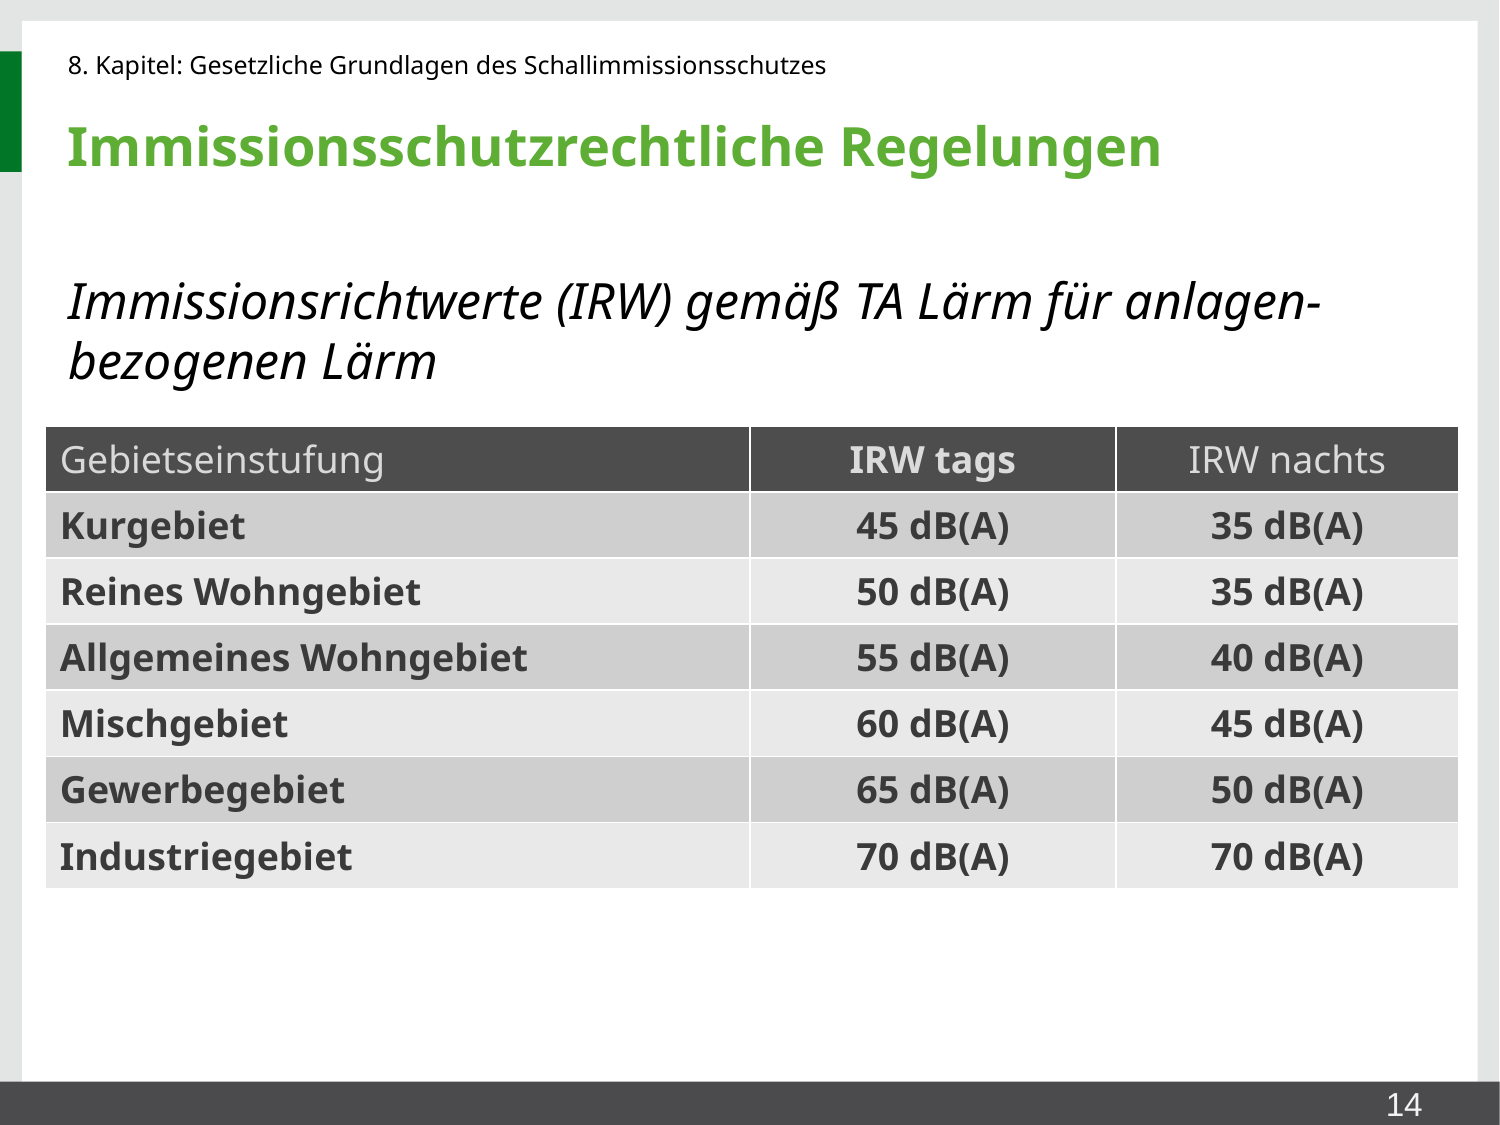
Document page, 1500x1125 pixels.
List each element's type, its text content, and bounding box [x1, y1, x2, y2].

table_cell 70 dB(A) [751, 823, 1115, 888]
table_header Gebietseinstufung [46, 427, 749, 491]
table_cell 40 dB(A) [1117, 625, 1458, 689]
table_cell Reines Wohngebiet [46, 559, 749, 623]
table_cell Industriegebiet [46, 823, 749, 888]
table_cell 45 dB(A) [1117, 691, 1458, 756]
table_cell 50 dB(A) [1117, 757, 1458, 822]
table_cell 50 dB(A) [751, 559, 1115, 623]
table_header IRW tags [751, 427, 1115, 491]
title Immissionsschutzrechtliche Regelungen [67, 77, 1427, 178]
table_cell Gewerbegebiet [46, 757, 749, 822]
table_cell Kurgebiet [46, 493, 749, 557]
table_cell Mischgebiet [46, 691, 749, 756]
table_cell 70 dB(A) [1117, 823, 1458, 888]
table_header IRW nachts [1117, 427, 1458, 491]
table_cell 65 dB(A) [751, 757, 1115, 822]
list Immissionsrichtwerte (IRW) gemäß TA Lärm für anlagen-bezogenen Lärm [68, 269, 1436, 409]
table_cell 60 dB(A) [751, 691, 1115, 756]
table_cell 35 dB(A) [1117, 559, 1458, 623]
table_cell 35 dB(A) [1117, 493, 1458, 557]
table_cell 45 dB(A) [751, 493, 1115, 557]
table_cell 55 dB(A) [751, 625, 1115, 689]
slide_number 14 [1331, 1082, 1423, 1125]
table_cell Allgemeines Wohngebiet [46, 625, 749, 689]
